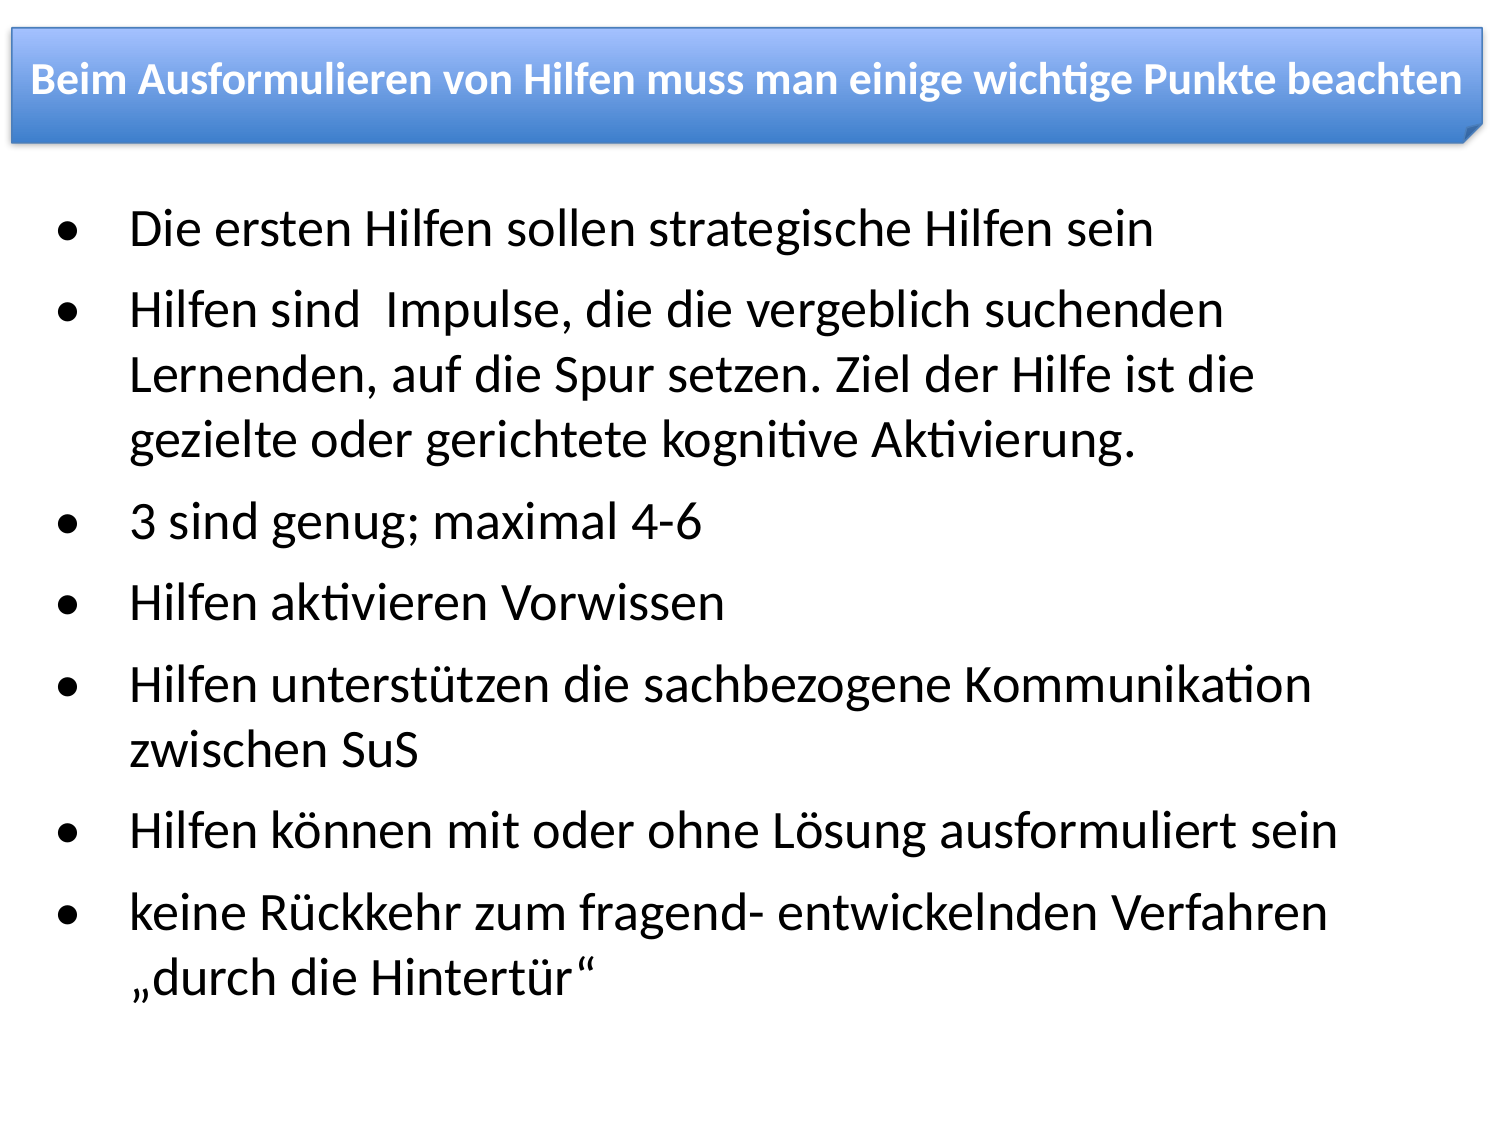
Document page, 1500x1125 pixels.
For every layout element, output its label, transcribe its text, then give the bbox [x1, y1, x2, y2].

text_box • Die ersten Hilfen sollen strategische Hilfen sein • Hilfen sind Impulse, die die vergeblich suchenden Lernenden, auf die Spur setzen. Ziel der Hilfe ist die gezielte oder gerichtete kognitive Aktivierung. • 3 sind genug; maximal 4-6 • Hilfen aktivieren Vorwissen • Hilfen unterstützen die sachbezogene Kommunikation zwischen SuS • Hilfen können mit oder ohne Lösung ausformuliert sein • keine Rückkehr zum fragend- entwickelnden Verfahren „durch die Hintertür“ [39, 184, 1447, 1014]
text_box Beim Ausformulieren von Hilfen muss man einige wichtige Punkte beachten [11, 26, 1483, 144]
